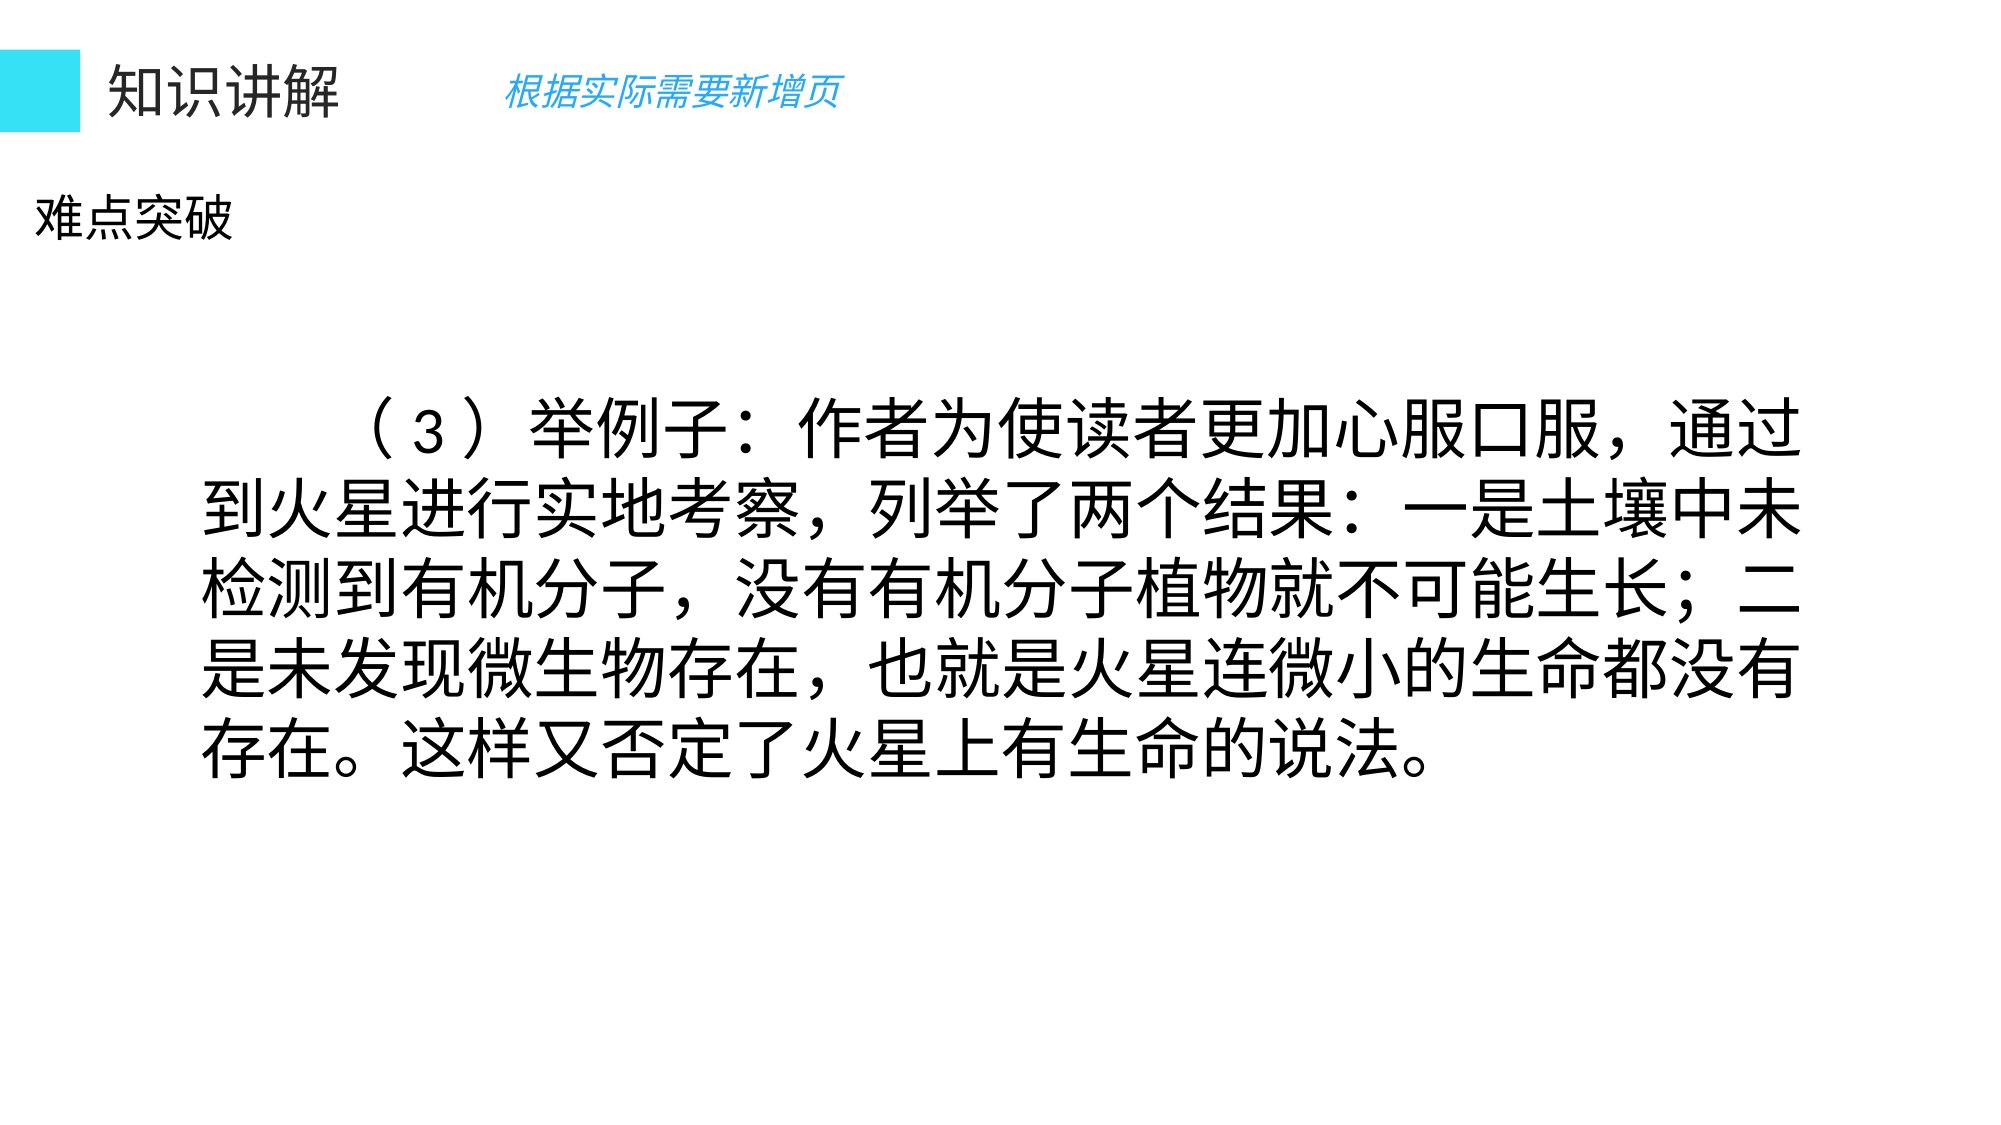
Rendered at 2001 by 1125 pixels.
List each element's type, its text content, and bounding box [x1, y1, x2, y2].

text_box 难点突破 [19, 148, 295, 254]
text_box 根据实际需要新增页 [487, 60, 1303, 121]
text_box [0, 49, 81, 133]
text_box 知识讲解 [92, 47, 398, 133]
text_box 活动与探究（温馨提示：规范操作、注意安全） [263, 0, 1528, 235]
text_box （3）举例子：作者为使读者更加心服口服，通过到火星进行实地考察，列举了两个结果：一是土壤中未检测到有机分子，没有有机分子植物就不可能生长；二是未发现微生物存在，也就是火星连微小的生命都没有存在。这样又否定了火星上有生命的说法。 [185, 379, 1818, 794]
